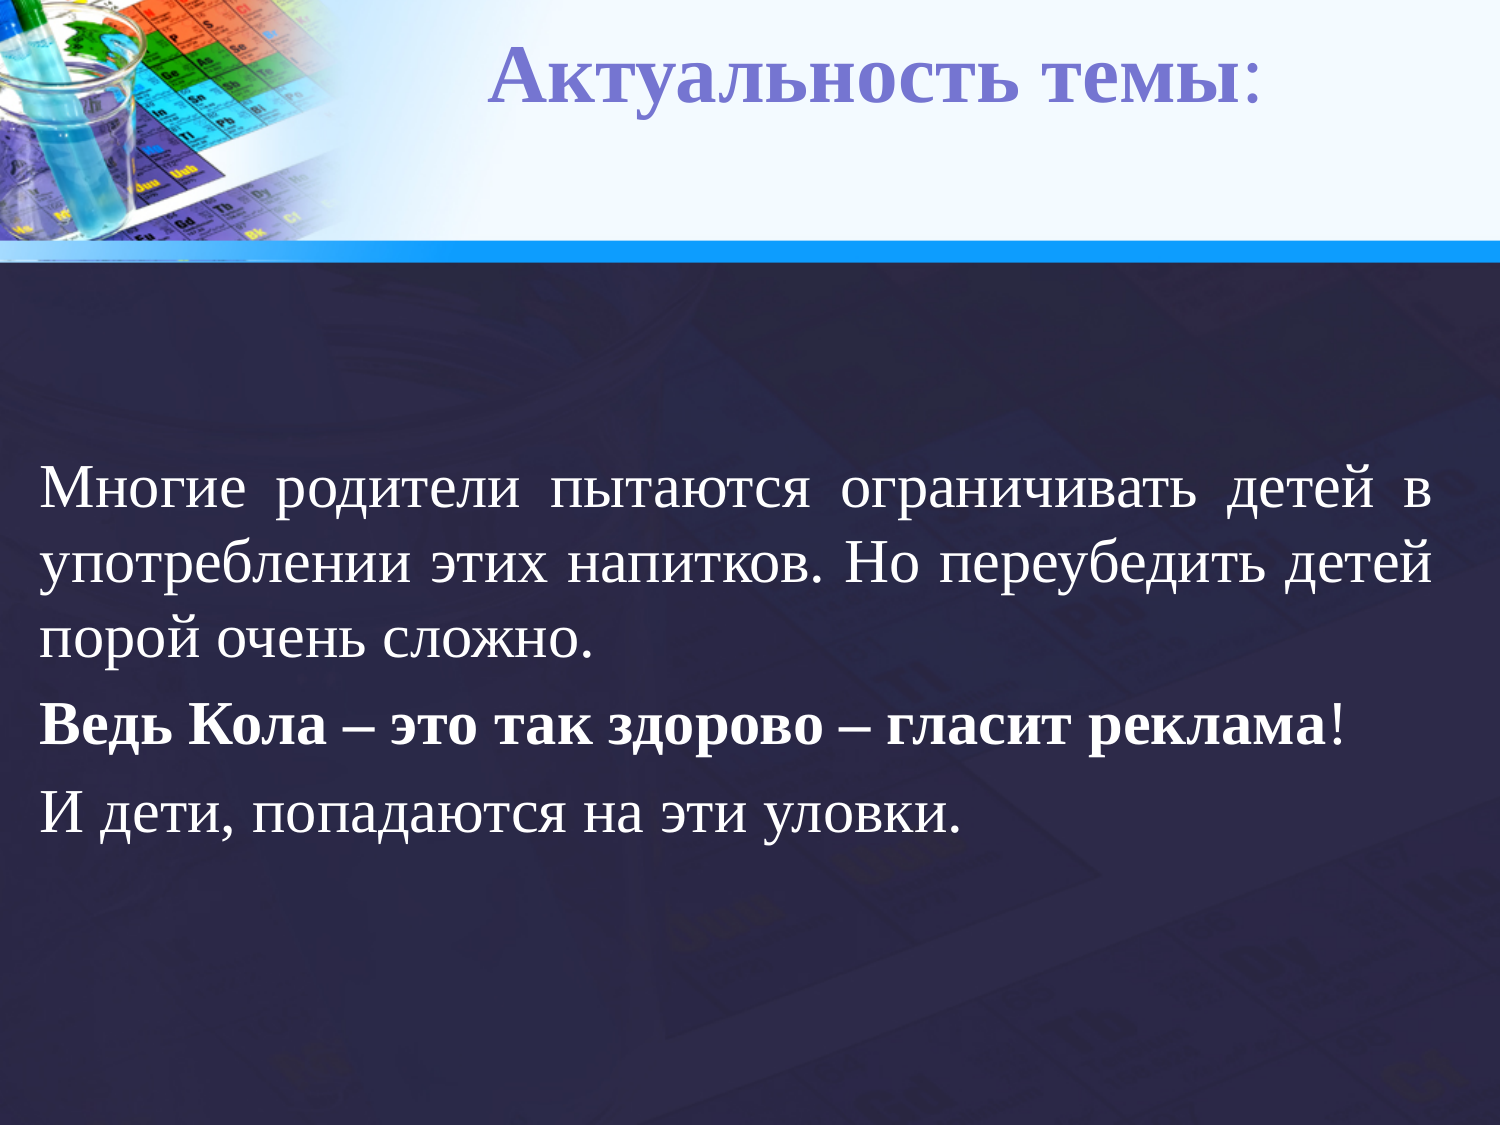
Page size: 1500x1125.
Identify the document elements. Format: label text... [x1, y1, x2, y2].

picture [0, 0, 1500, 1125]
title Актуальность темы: [317, 24, 1456, 213]
list Многие родители пытаются ограничивать детей в употреблении этих напитков. Но переубедить детей порой очень сложно. Ведь Кола – это так здорово – гласит реклама! И дети, попадаются на эти уловки. [24, 349, 1451, 988]
